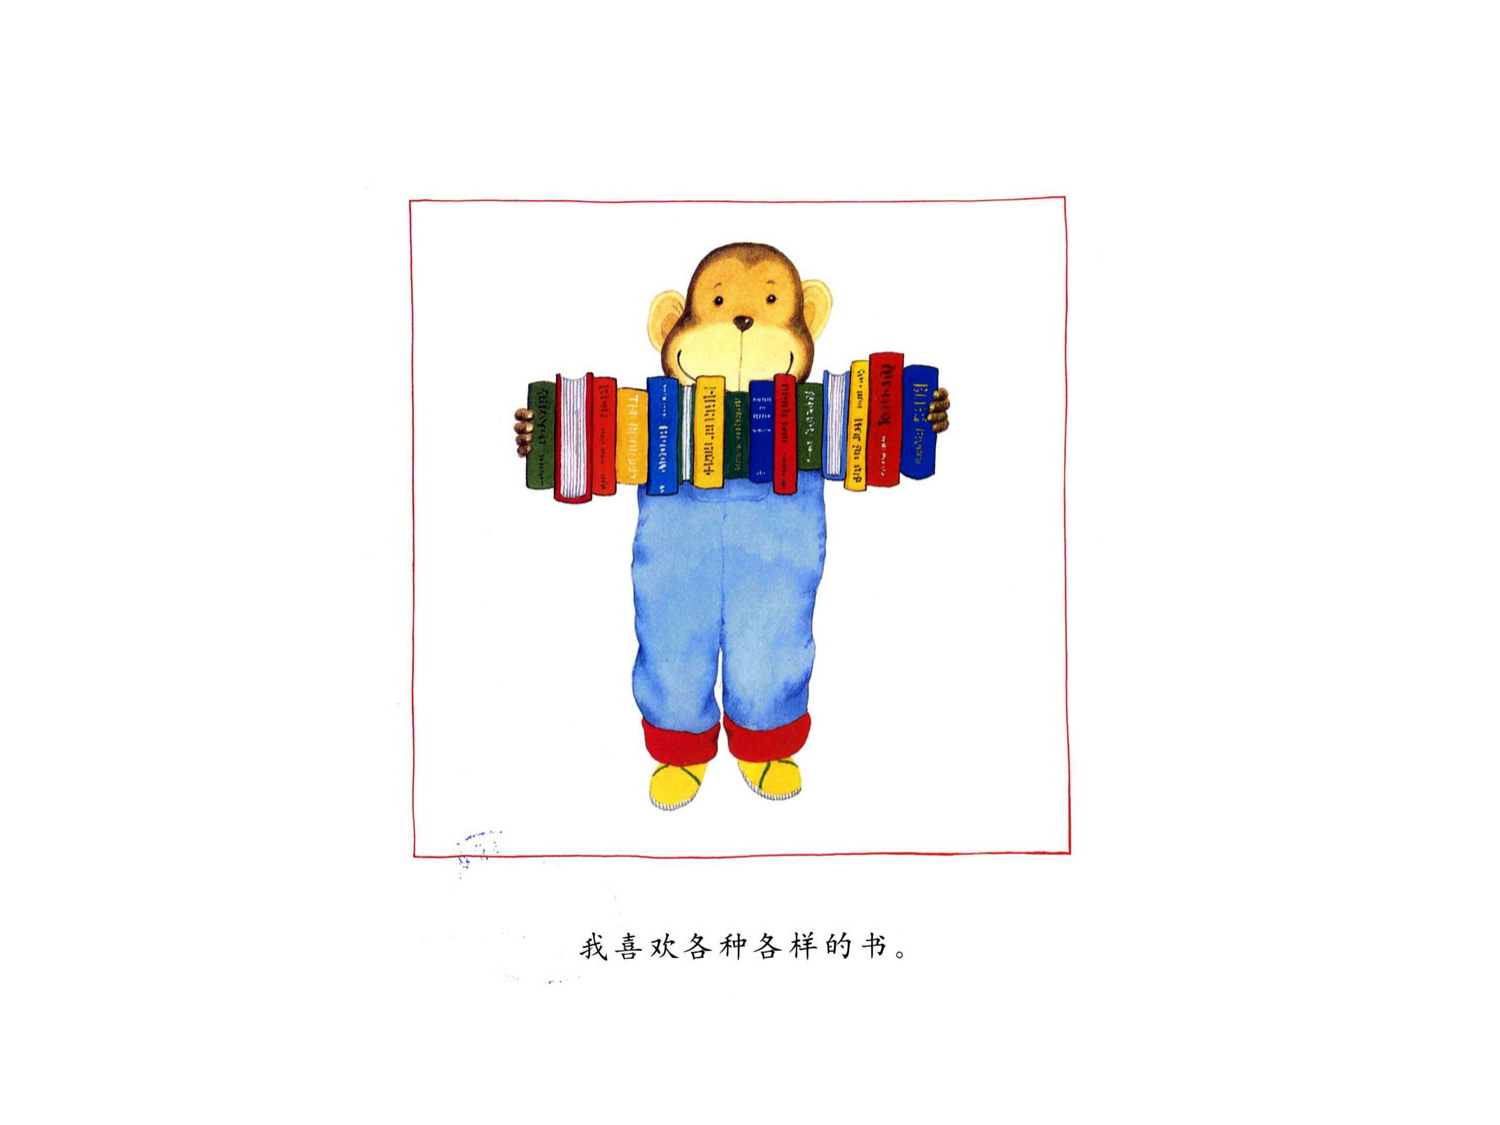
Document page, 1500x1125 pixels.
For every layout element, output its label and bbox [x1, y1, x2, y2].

picture [349, 110, 1151, 1015]
